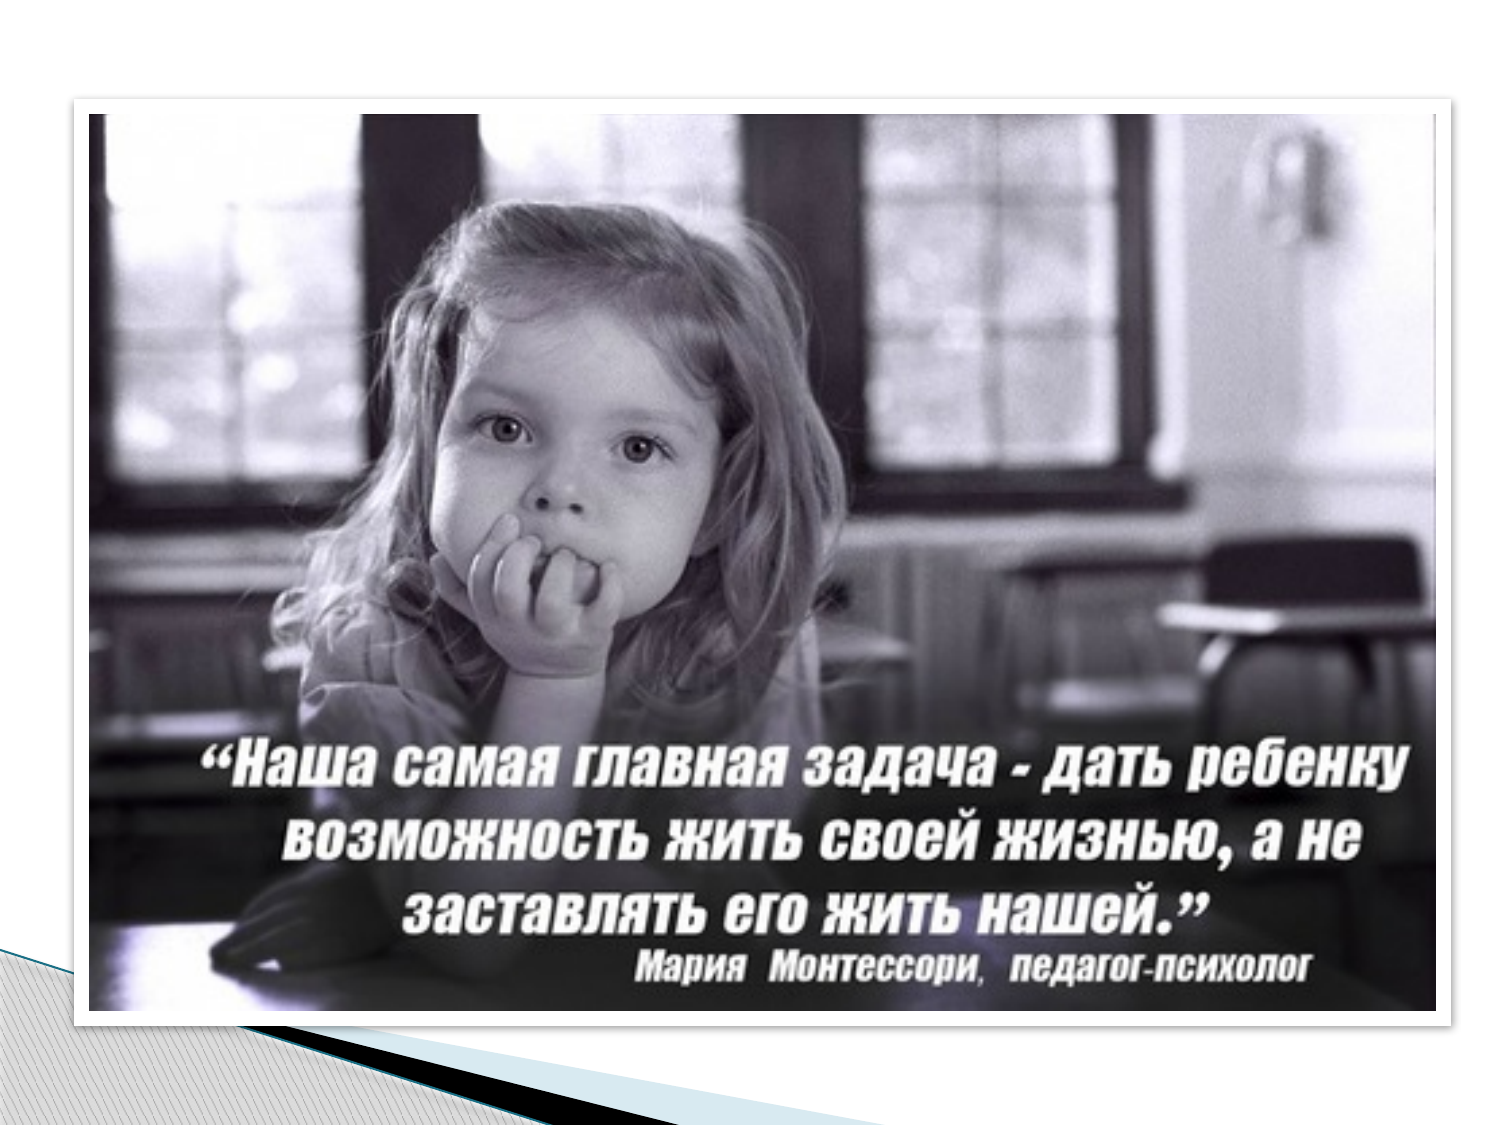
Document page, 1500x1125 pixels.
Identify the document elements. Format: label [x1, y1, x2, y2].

picture [88, 113, 1437, 1012]
